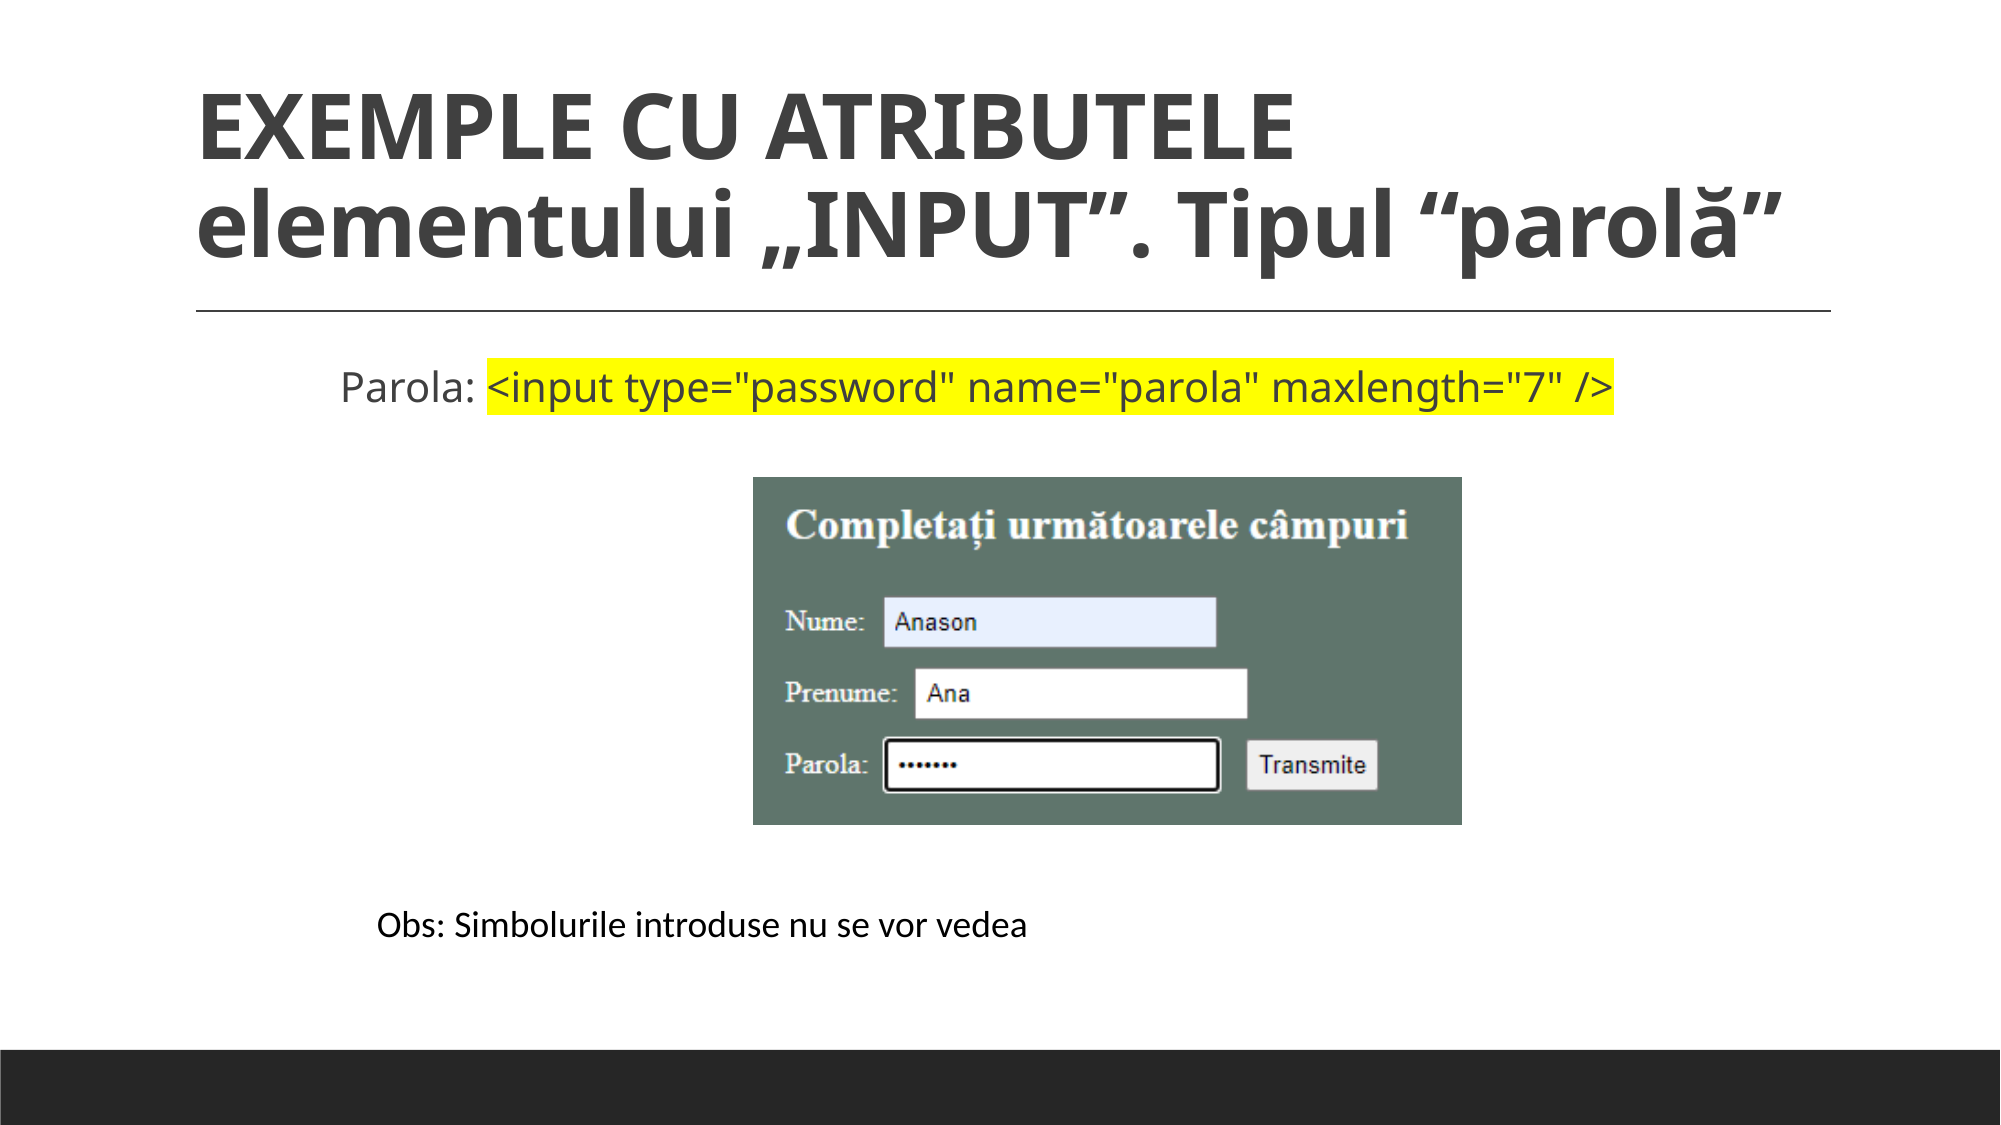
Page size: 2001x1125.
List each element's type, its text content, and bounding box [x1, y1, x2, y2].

text_box Obs: Simbolurile introduse nu se vor vedea [362, 892, 1142, 953]
picture [752, 477, 1462, 826]
list Parola: <input type="password" name="parola" maxlength="7" /> [324, 348, 1675, 449]
title EXEMPLE CU ATRIBUTELE elementului „INPUT”. Tipul “parolă” [180, 47, 1830, 285]
text_box [362, 465, 1485, 893]
